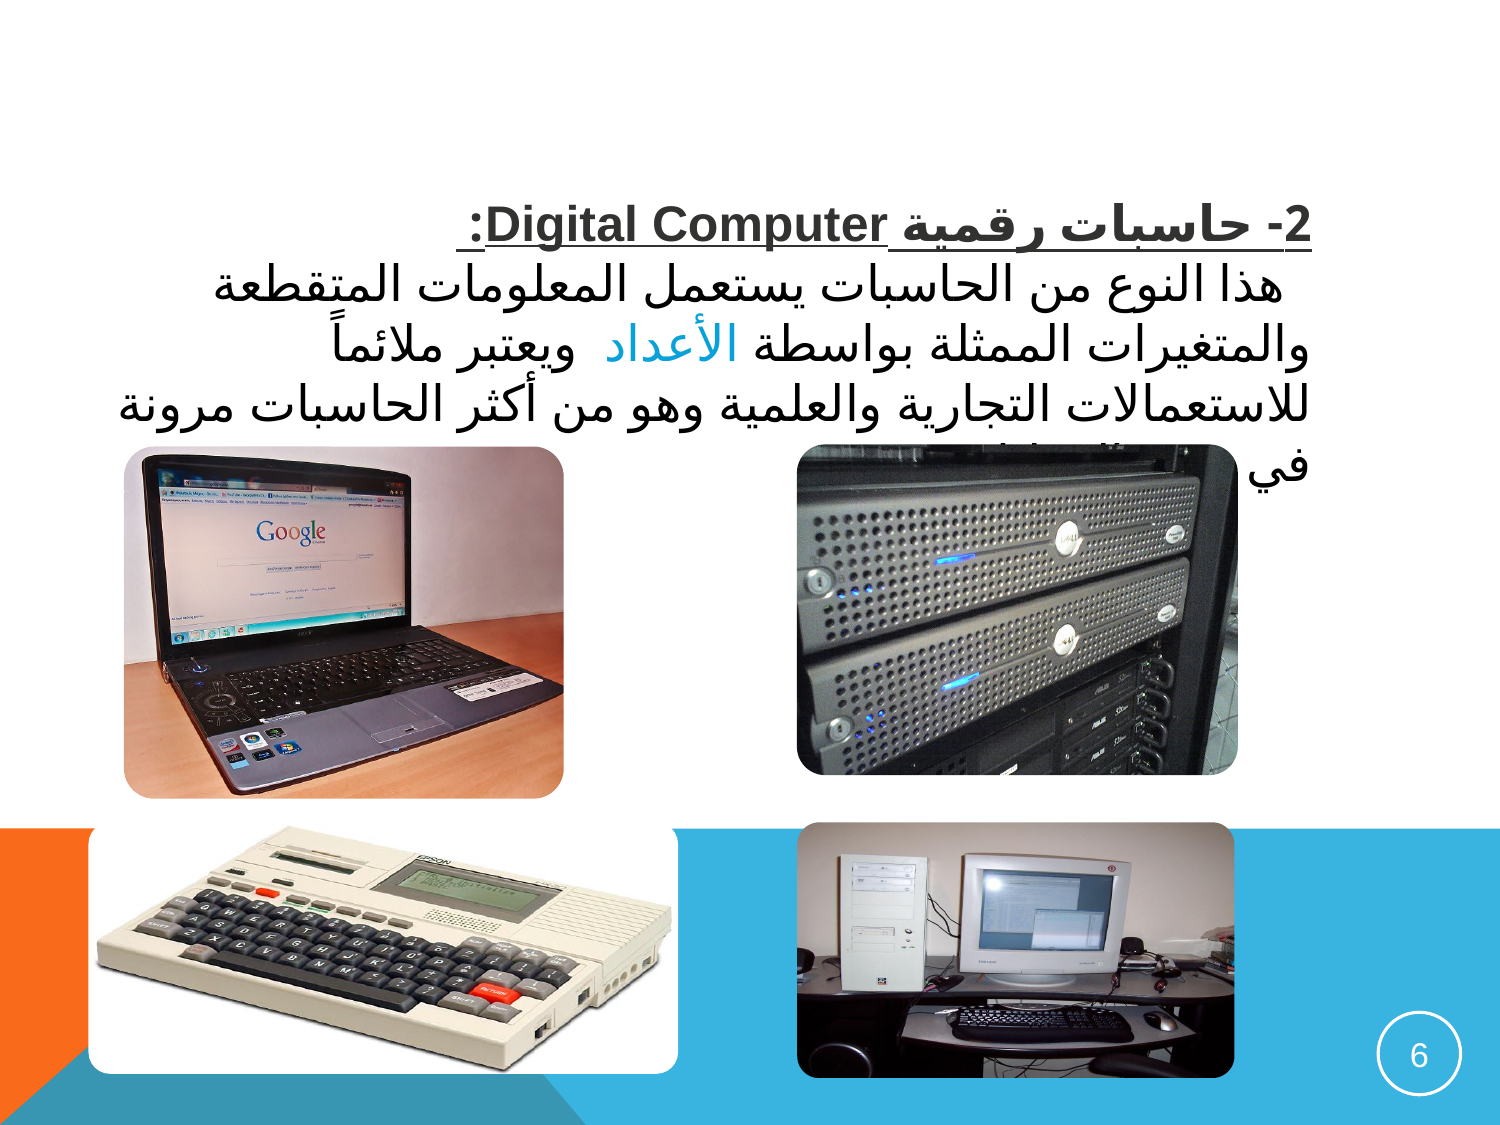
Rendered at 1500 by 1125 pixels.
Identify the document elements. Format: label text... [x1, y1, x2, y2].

text_box 2- حاسبات رقمية Digital Computer: هذا النوع من الحاسبات يستعمل المعلومات المتقطعة والمتغيرات الممثلة بواسطة الأعداد ويعتبر ملائماً للاستعمالات التجارية والعلمية وهو من أكثر الحاسبات مرونة في تنفيذ العمليات. [64, 184, 1327, 550]
picture [123, 446, 564, 799]
picture [88, 822, 679, 1075]
slide_number 6 [1376, 1010, 1463, 1097]
picture [796, 822, 1235, 1079]
picture [796, 444, 1239, 776]
